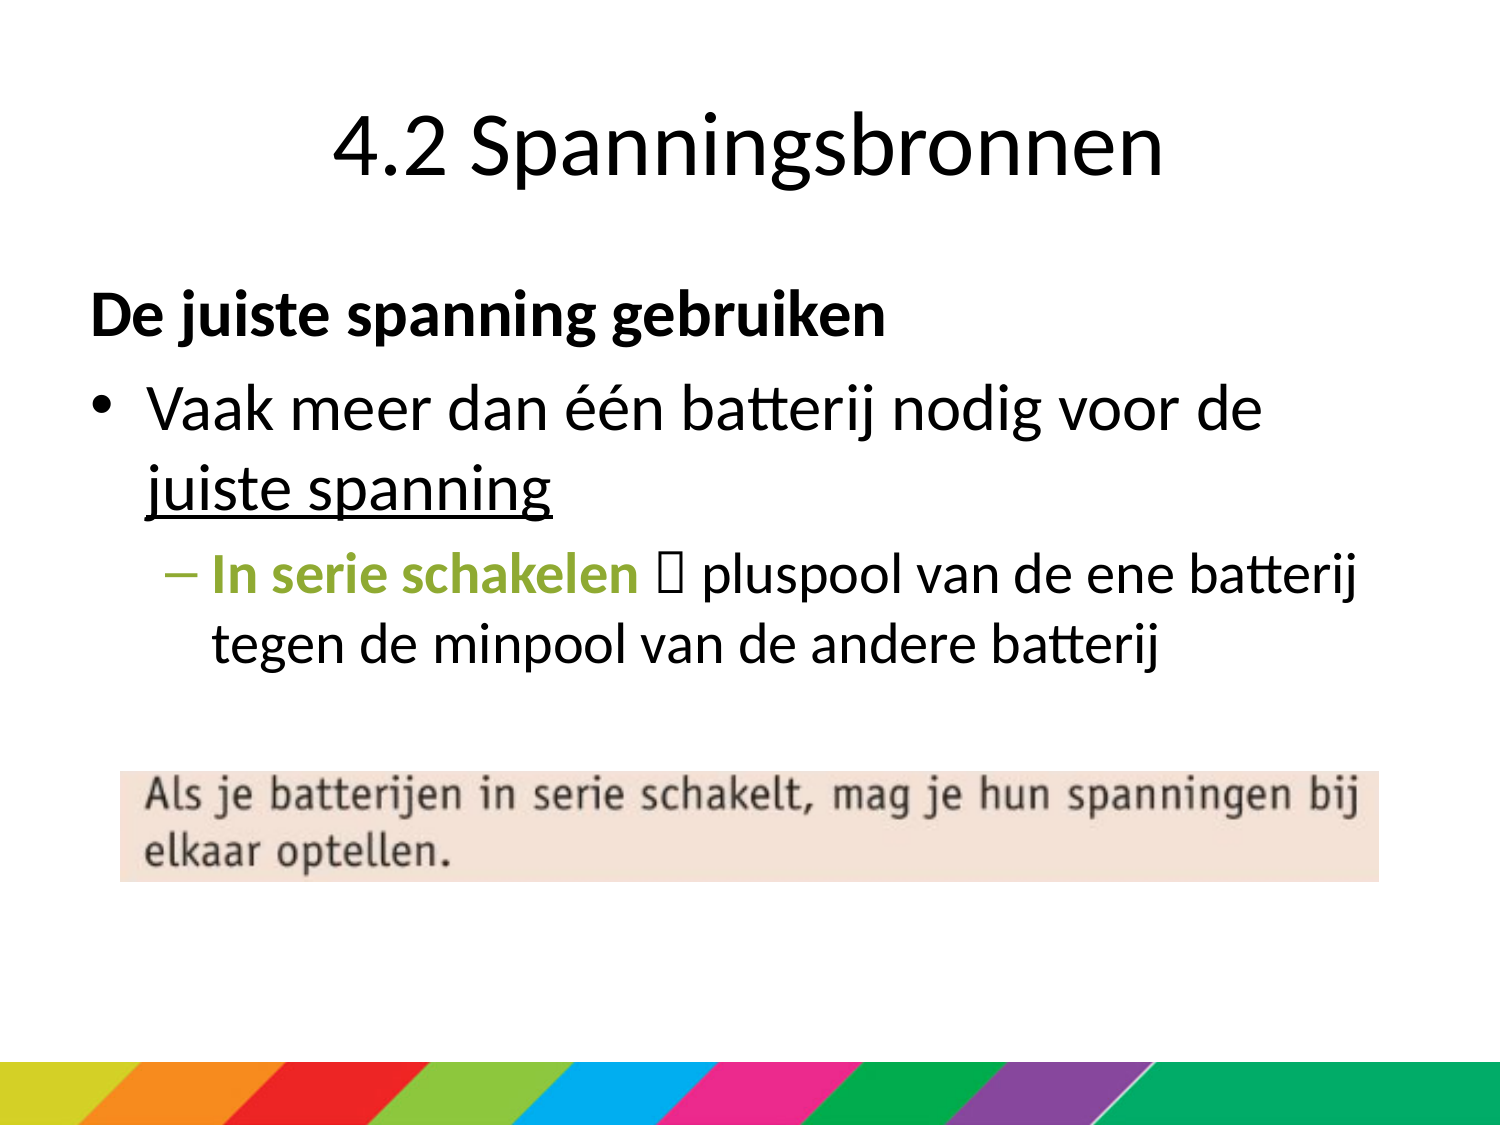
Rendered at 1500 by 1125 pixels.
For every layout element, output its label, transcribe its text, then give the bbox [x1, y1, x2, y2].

picture [0, 1062, 574, 1125]
list De juiste spanning gebruiken Vaak meer dan één batterij nodig voor de juiste spanning In serie schakelen  pluspool van de ene batterij tegen de minpool van de andere batterij [75, 262, 1425, 1005]
picture [656, 1062, 1500, 1125]
picture [120, 771, 1379, 882]
title 4.2 Spanningsbronnen [75, 45, 1425, 233]
